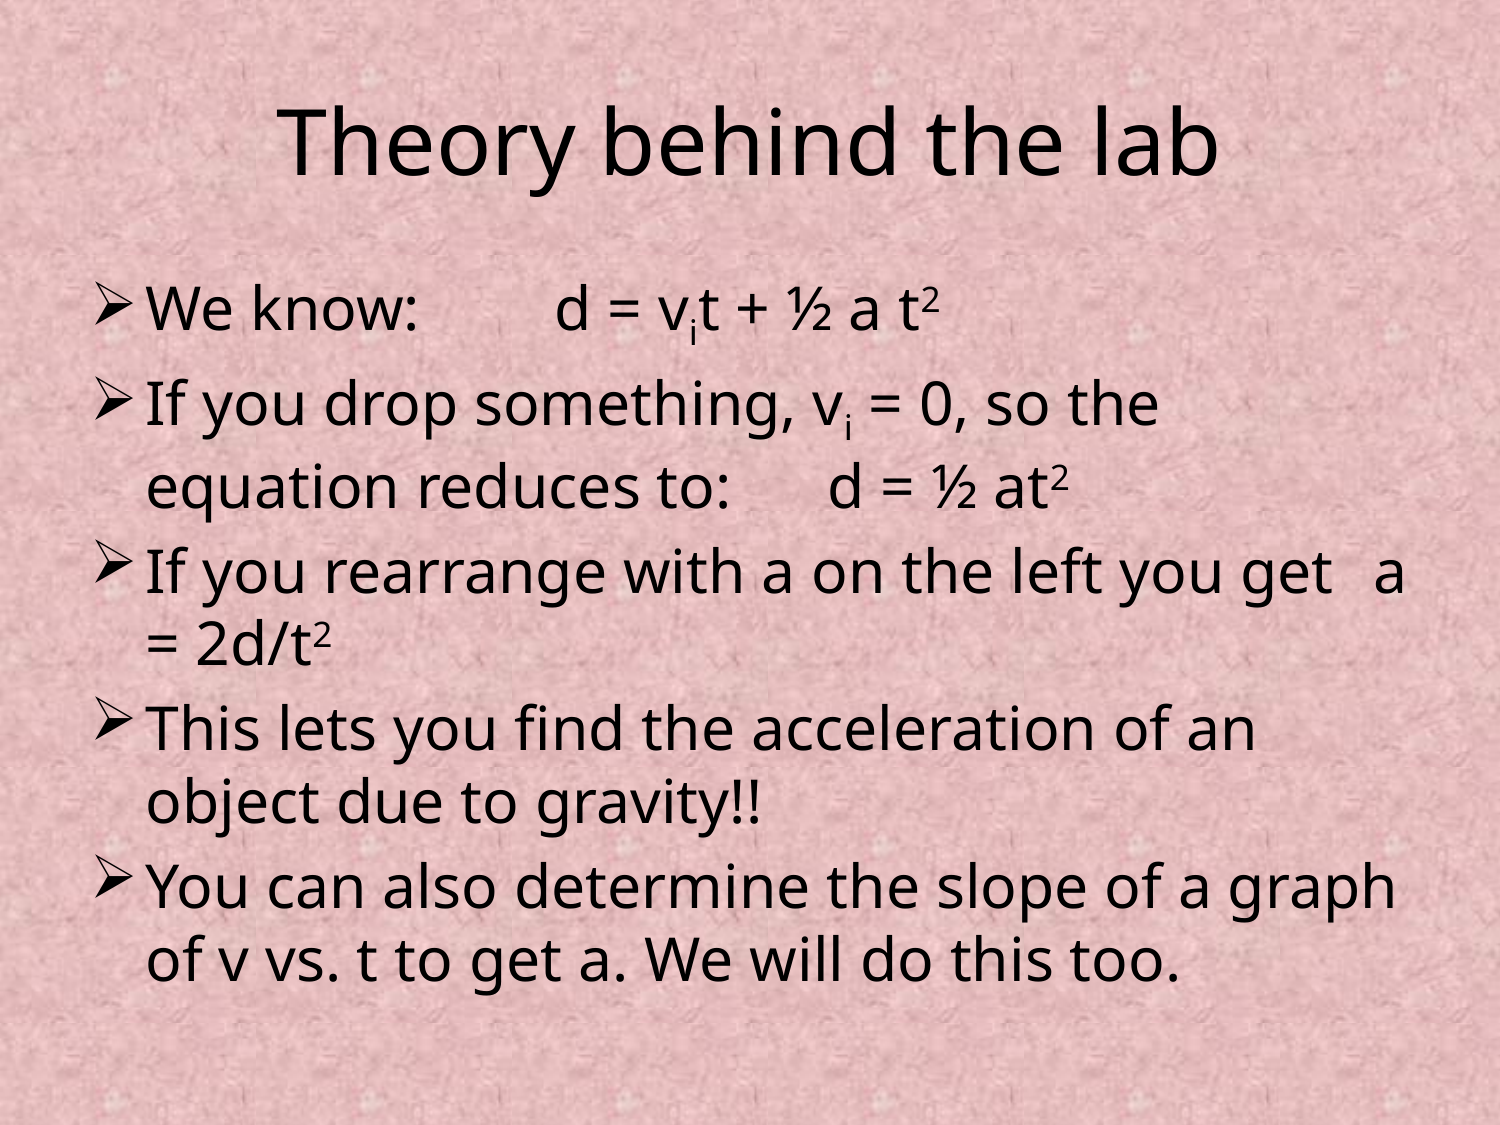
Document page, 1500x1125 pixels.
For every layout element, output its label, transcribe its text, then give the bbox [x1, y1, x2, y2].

picture [0, 0, 1500, 1125]
title Theory behind the lab [75, 45, 1425, 233]
list We know: d = vit + ½ a t2 If you drop something, vi = 0, so the equation reduces to: d = ½ at2 If you rearrange with a on the left you get a = 2d/t2 This lets you find the acceleration of an object due to gravity!! You can also determine the slope of a graph of v vs. t to get a. We will do this too. [75, 262, 1425, 1005]
